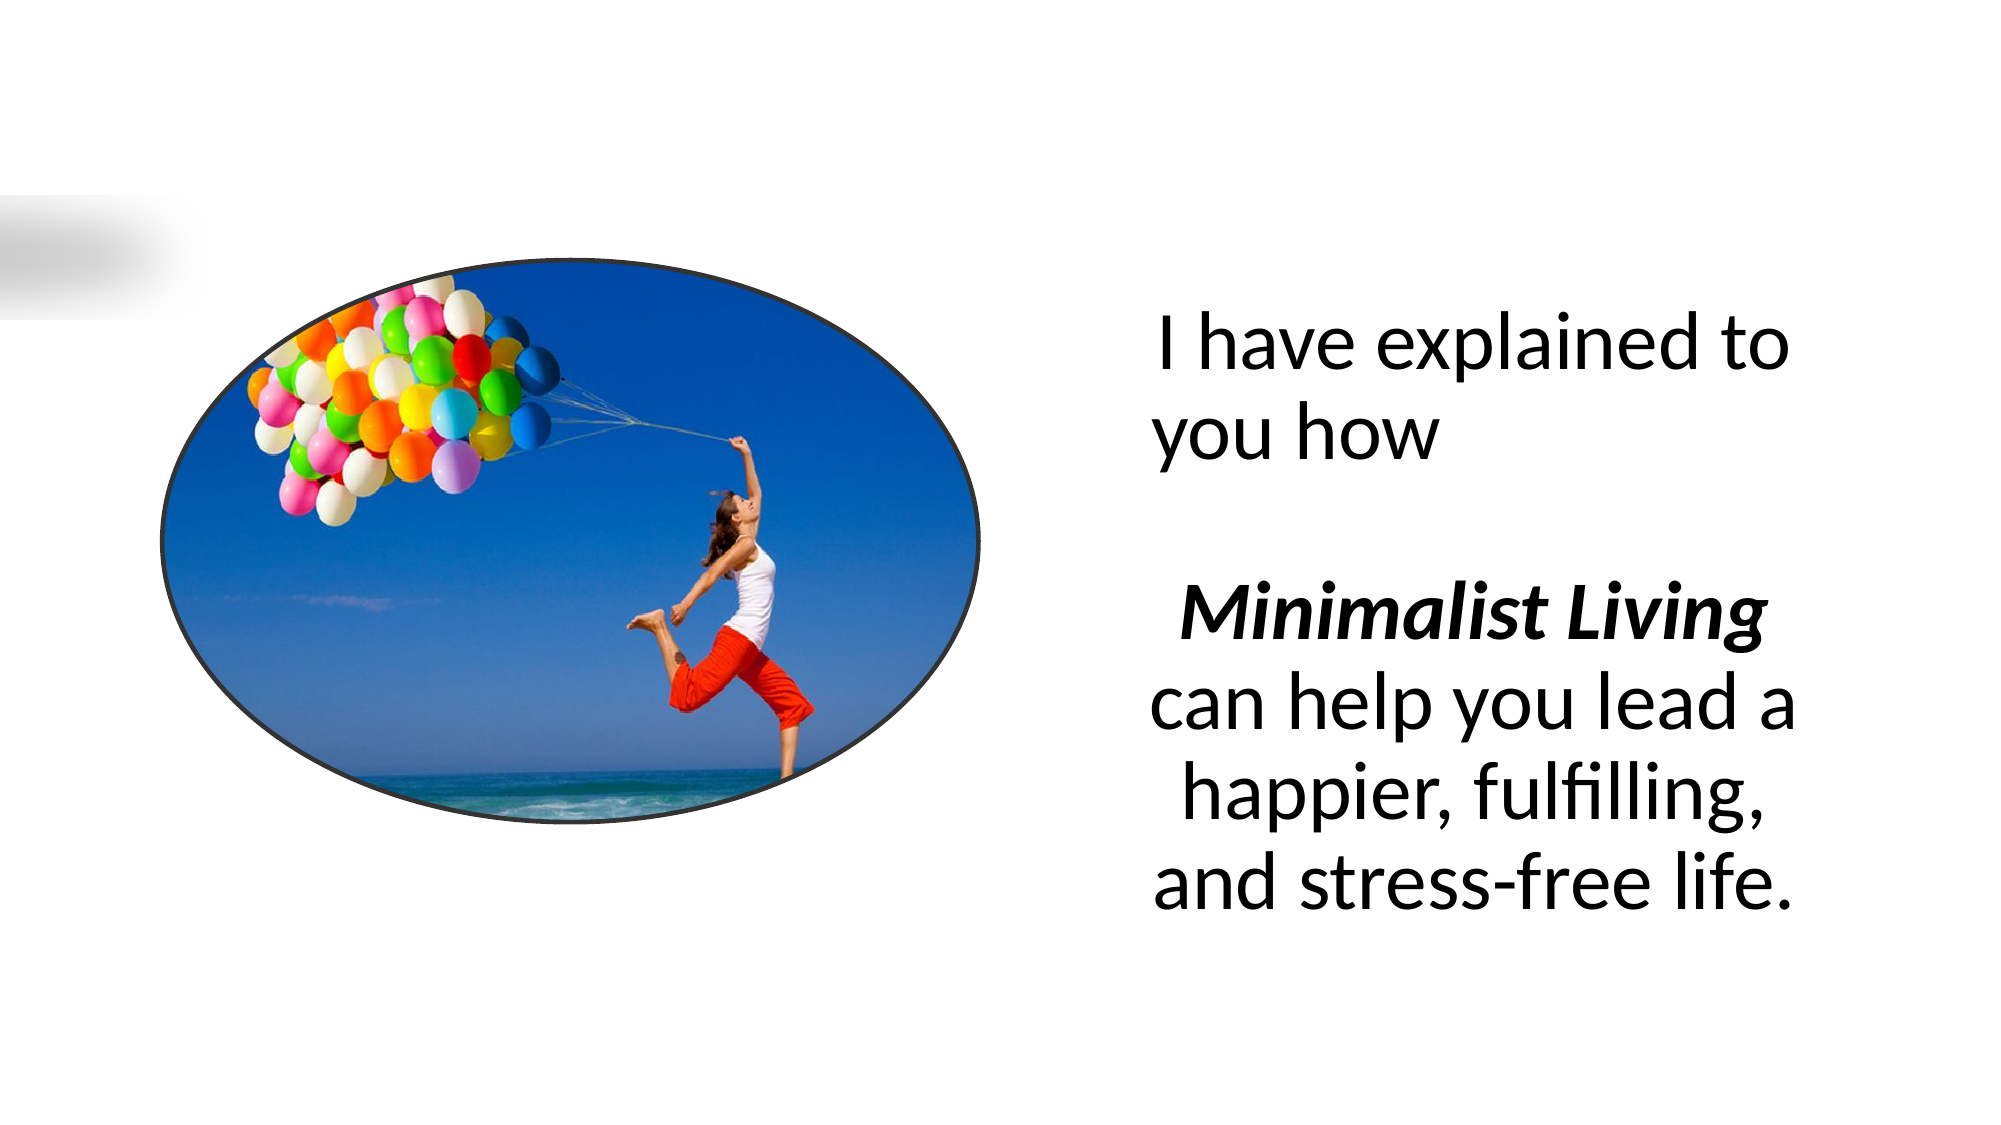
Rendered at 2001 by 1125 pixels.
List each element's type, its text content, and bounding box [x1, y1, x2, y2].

picture [162, 260, 979, 823]
list I have explained to you how Minimalist Living can help you lead a happier, fulfilling, and stress-free life. [1129, 290, 1819, 823]
